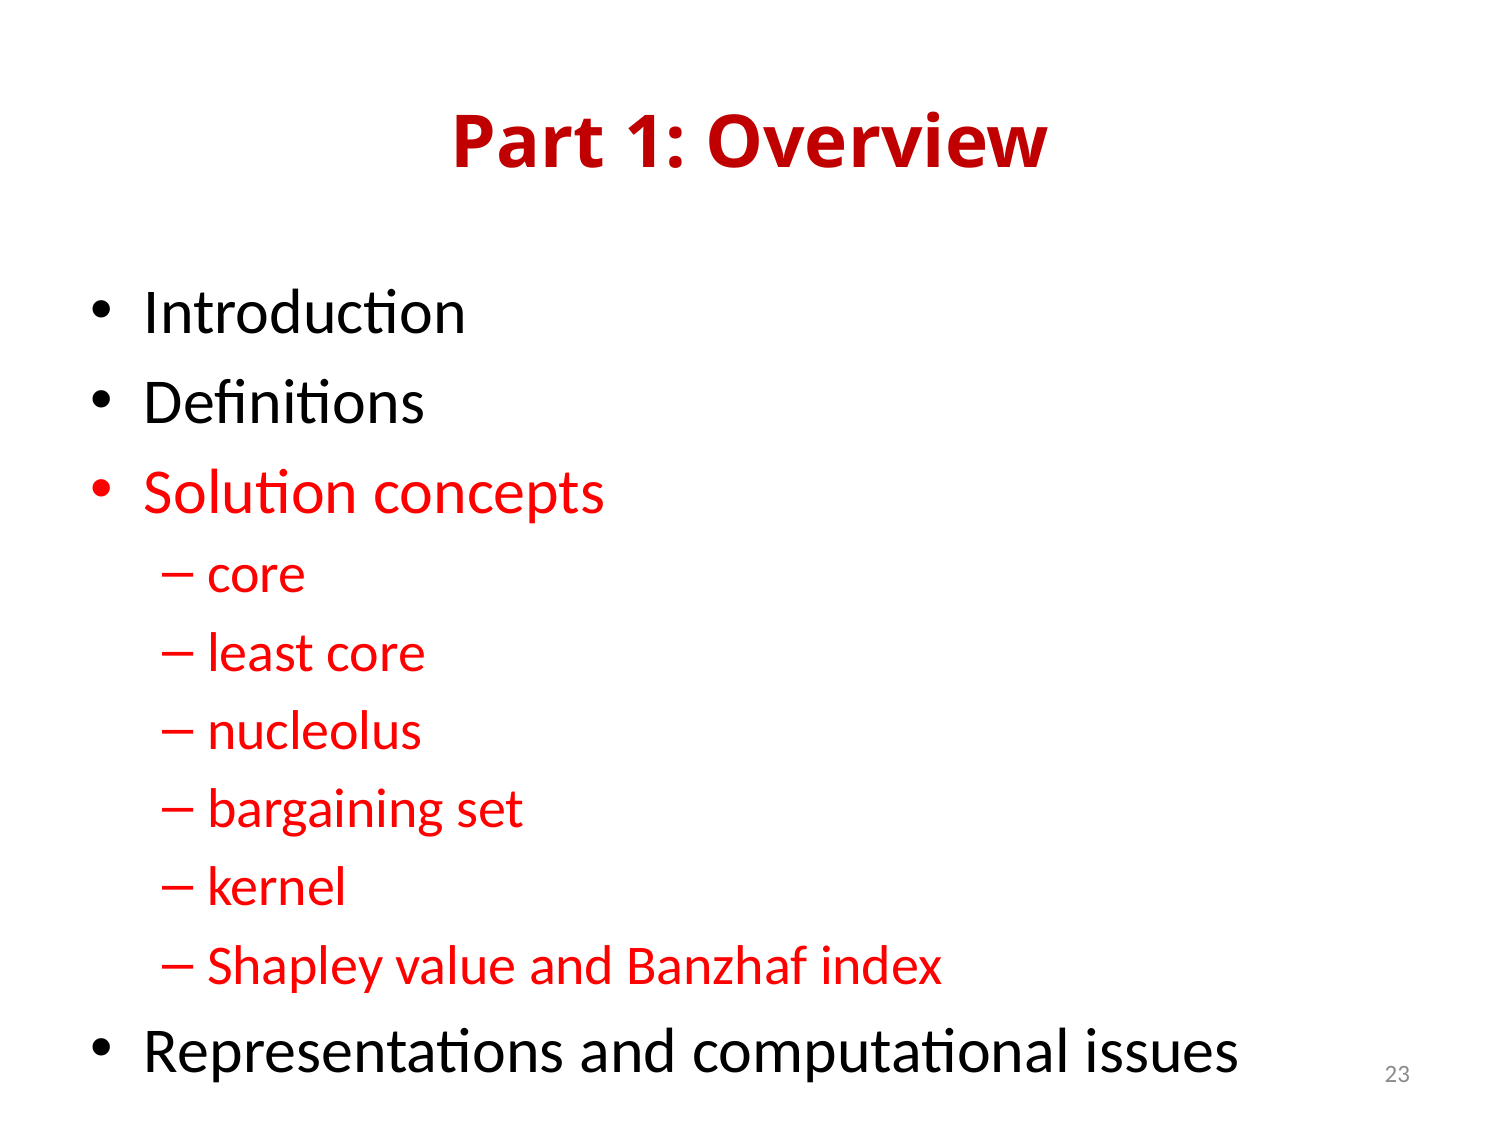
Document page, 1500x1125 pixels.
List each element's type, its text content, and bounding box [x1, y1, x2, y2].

list Introduction Definitions Solution concepts core least core nucleolus bargaining set kernel Shapley value and Banzhaf index Representations and computational issues [75, 262, 1425, 1094]
slide_number 23 [1074, 1042, 1425, 1103]
title Part 1: Overview [75, 45, 1425, 233]
